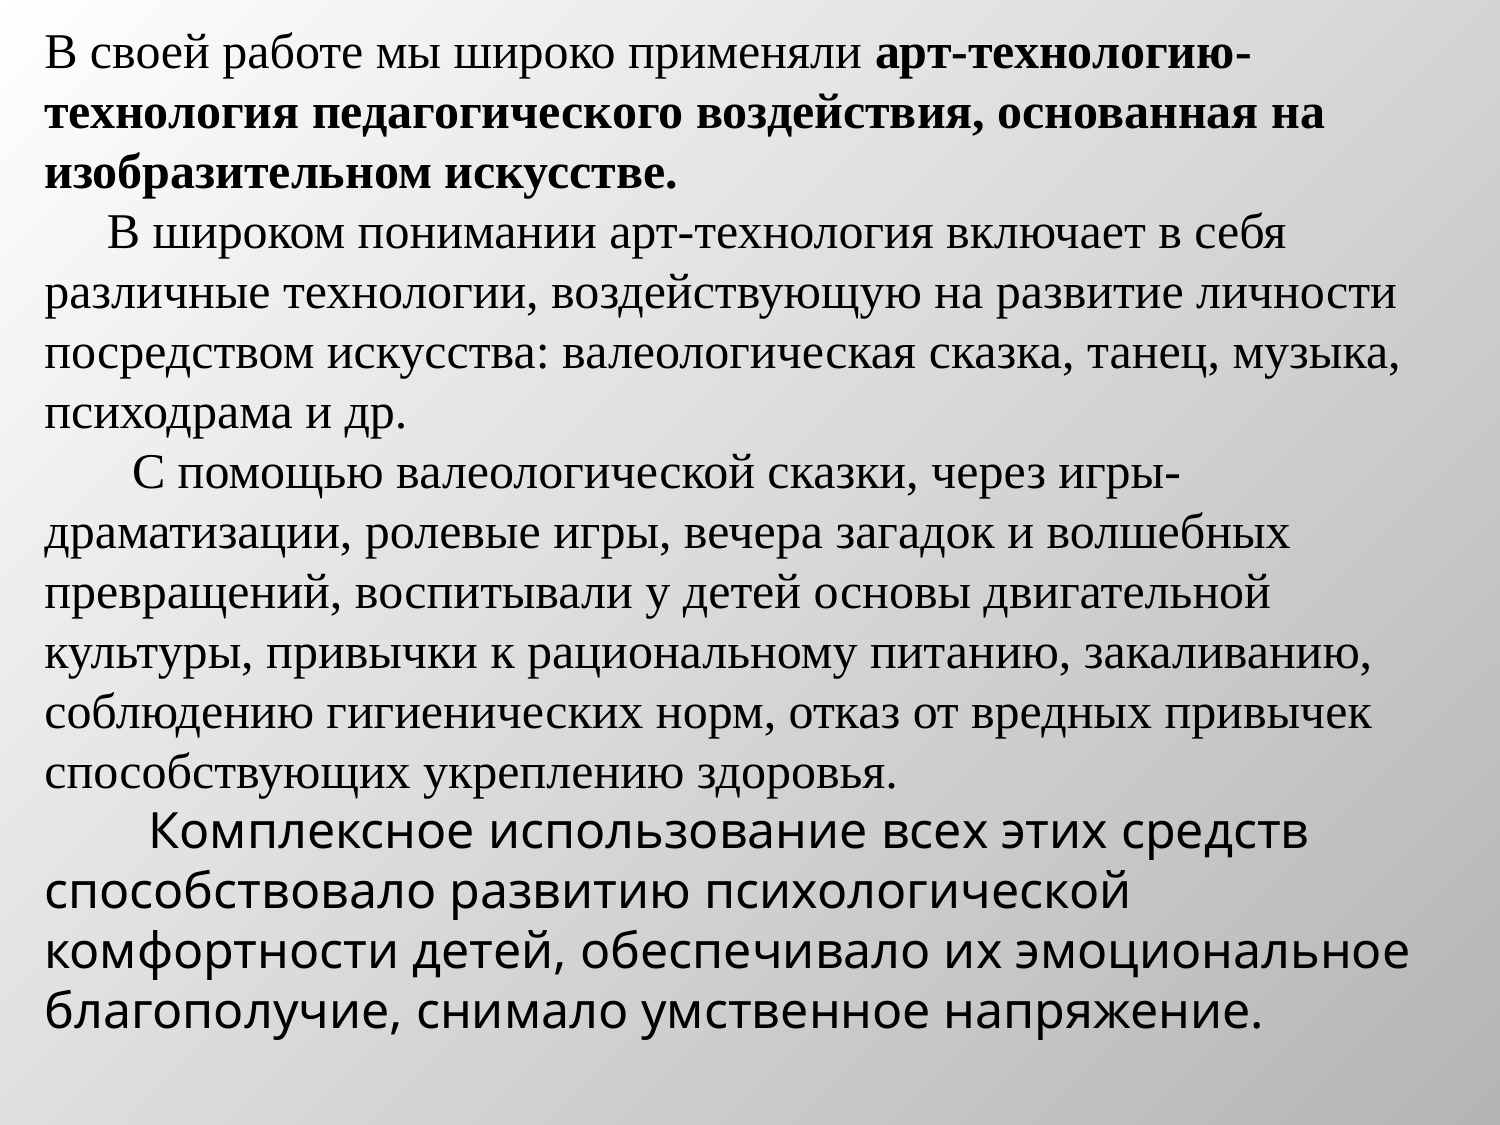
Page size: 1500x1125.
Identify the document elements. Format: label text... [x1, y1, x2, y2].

text_box В своей работе мы широко применяли арт-технологию- технология педагогического воздействия, основанная на изобразительном искусстве. В широком понимании арт-технология включает в себя различные технологии, воздействующую на развитие личности посредством искусства: валеологическая сказка, танец, музыка, психодрама и др. С помощью валеологической сказки, через игры-драматизации, ролевые игры, вечера загадок и волшебных превращений, воспитывали у детей основы двигательной культуры, привычки к рациональному питанию, закаливанию, соблюдению гигиенических норм, отказ от вредных привычек способствующих укреплению здоровья. Комплексное использование всех этих средств способствовало развитию психологической комфортности детей, обеспечивало их эмоциональное благополучие, снимало умственное напряжение. [29, 10, 1471, 1125]
